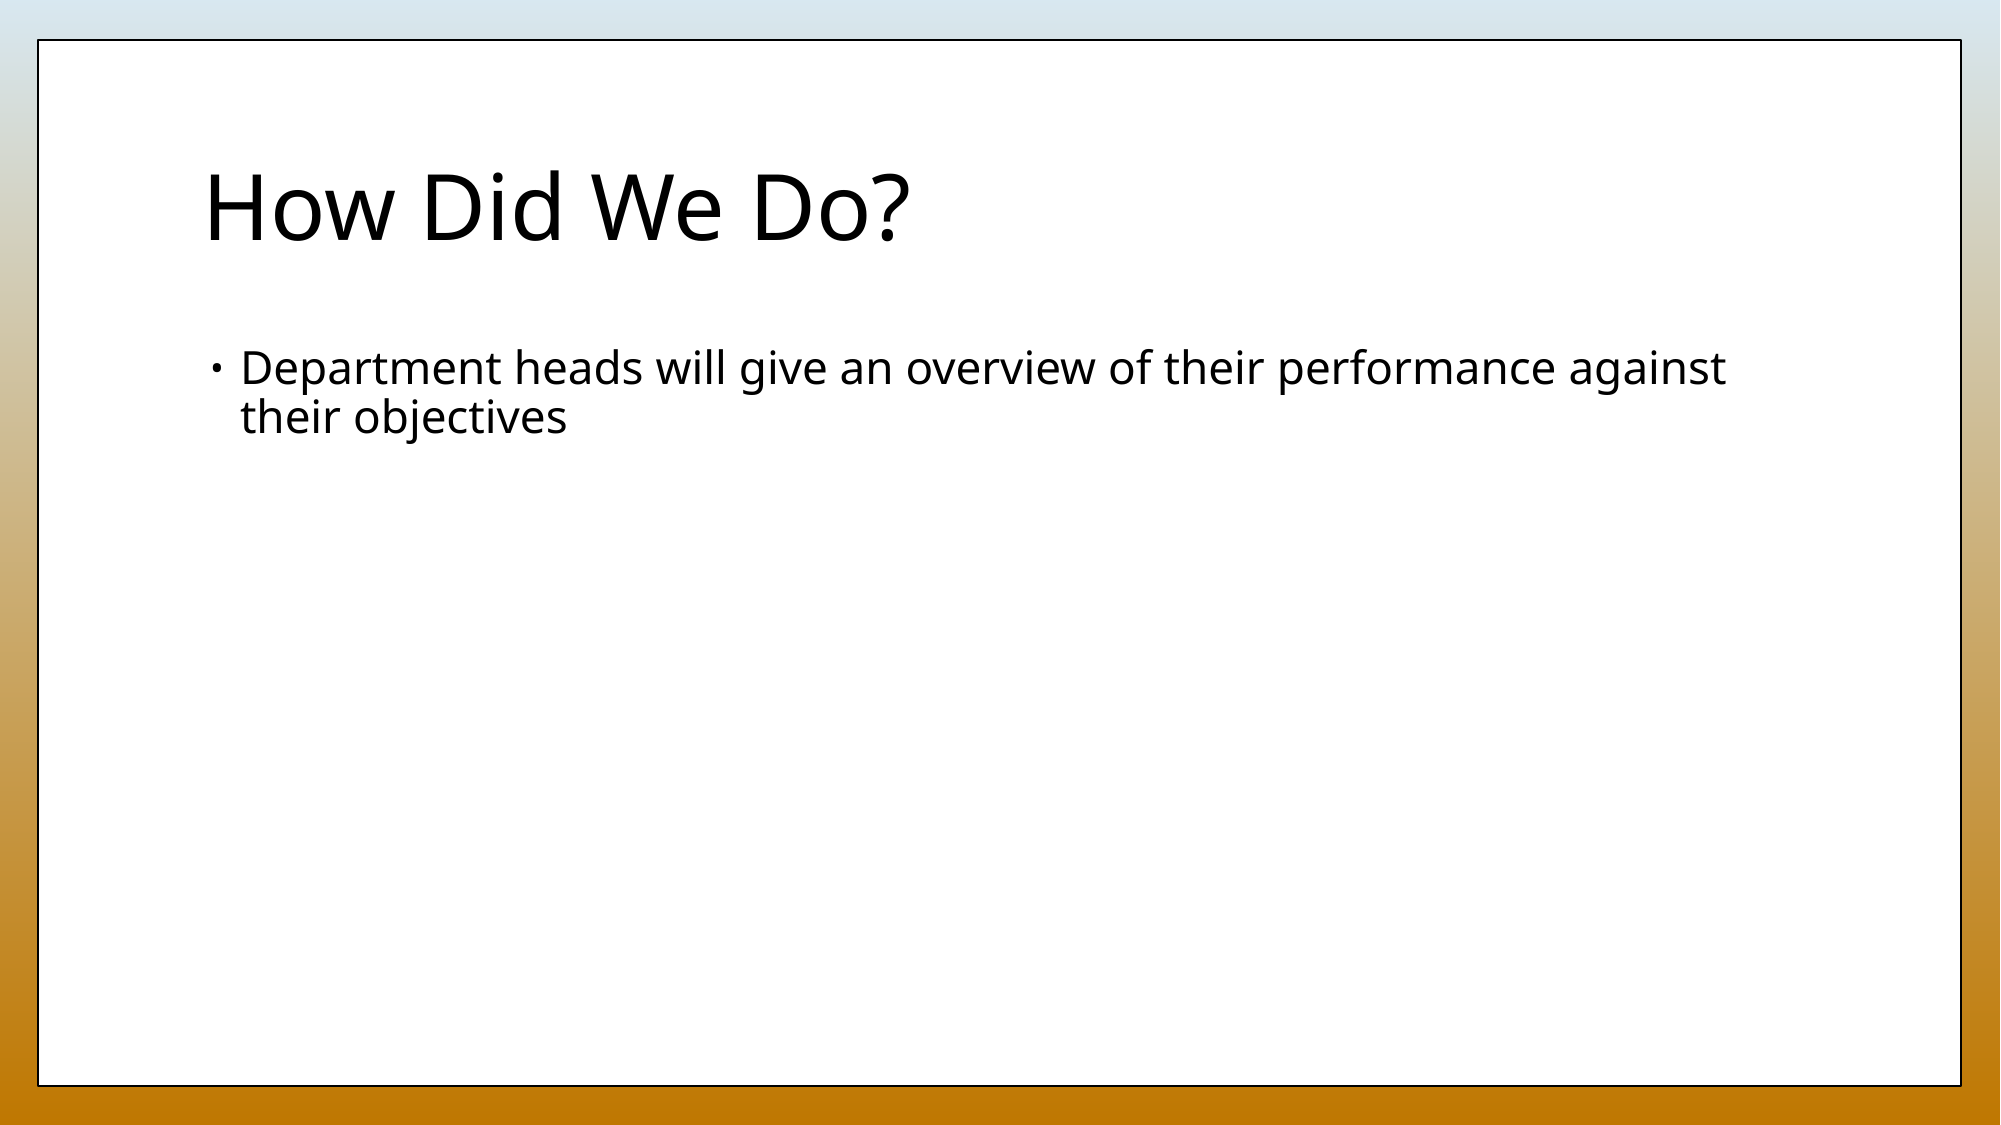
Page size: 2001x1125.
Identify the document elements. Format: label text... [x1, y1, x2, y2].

title How Did We Do? [187, 99, 1808, 323]
list Department heads will give an overview of their performance against their objectives [187, 337, 1808, 1000]
